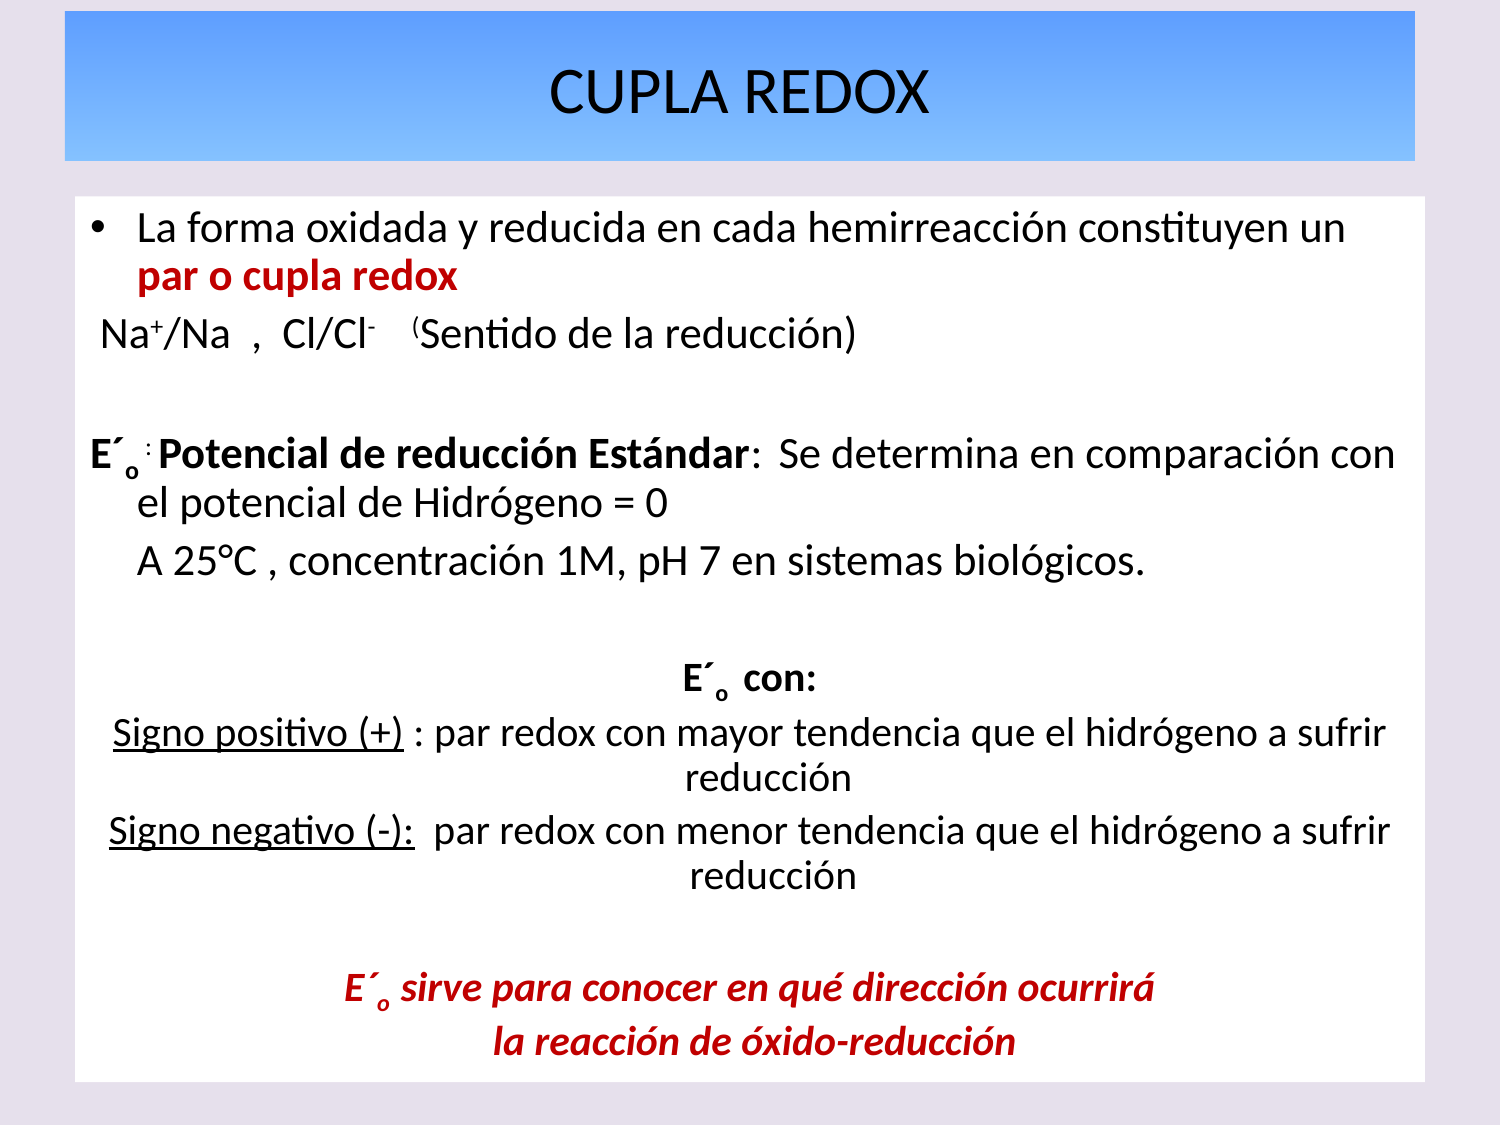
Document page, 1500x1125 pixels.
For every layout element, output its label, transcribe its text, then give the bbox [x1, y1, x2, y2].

title CUPLA REDOX [64, 11, 1415, 161]
list La forma oxidada y reducida en cada hemirreacción constituyen un par o cupla redox Na+/Na , Cl/Cl- (Sentido de la reducción) E´o : Potencial de reducción Estándar: Se determina en comparación con el potencial de Hidrógeno = 0 A 25°C , concentración 1M, pH 7 en sistemas biológicos. E´o con: Signo positivo (+) : par redox con mayor tendencia que el hidrógeno a sufrir reducción Signo negativo (-): par redox con menor tendencia que el hidrógeno a sufrir reducción E´o sirve para conocer en qué dirección ocurrirá la reacción de óxido-reducción [75, 196, 1425, 1083]
